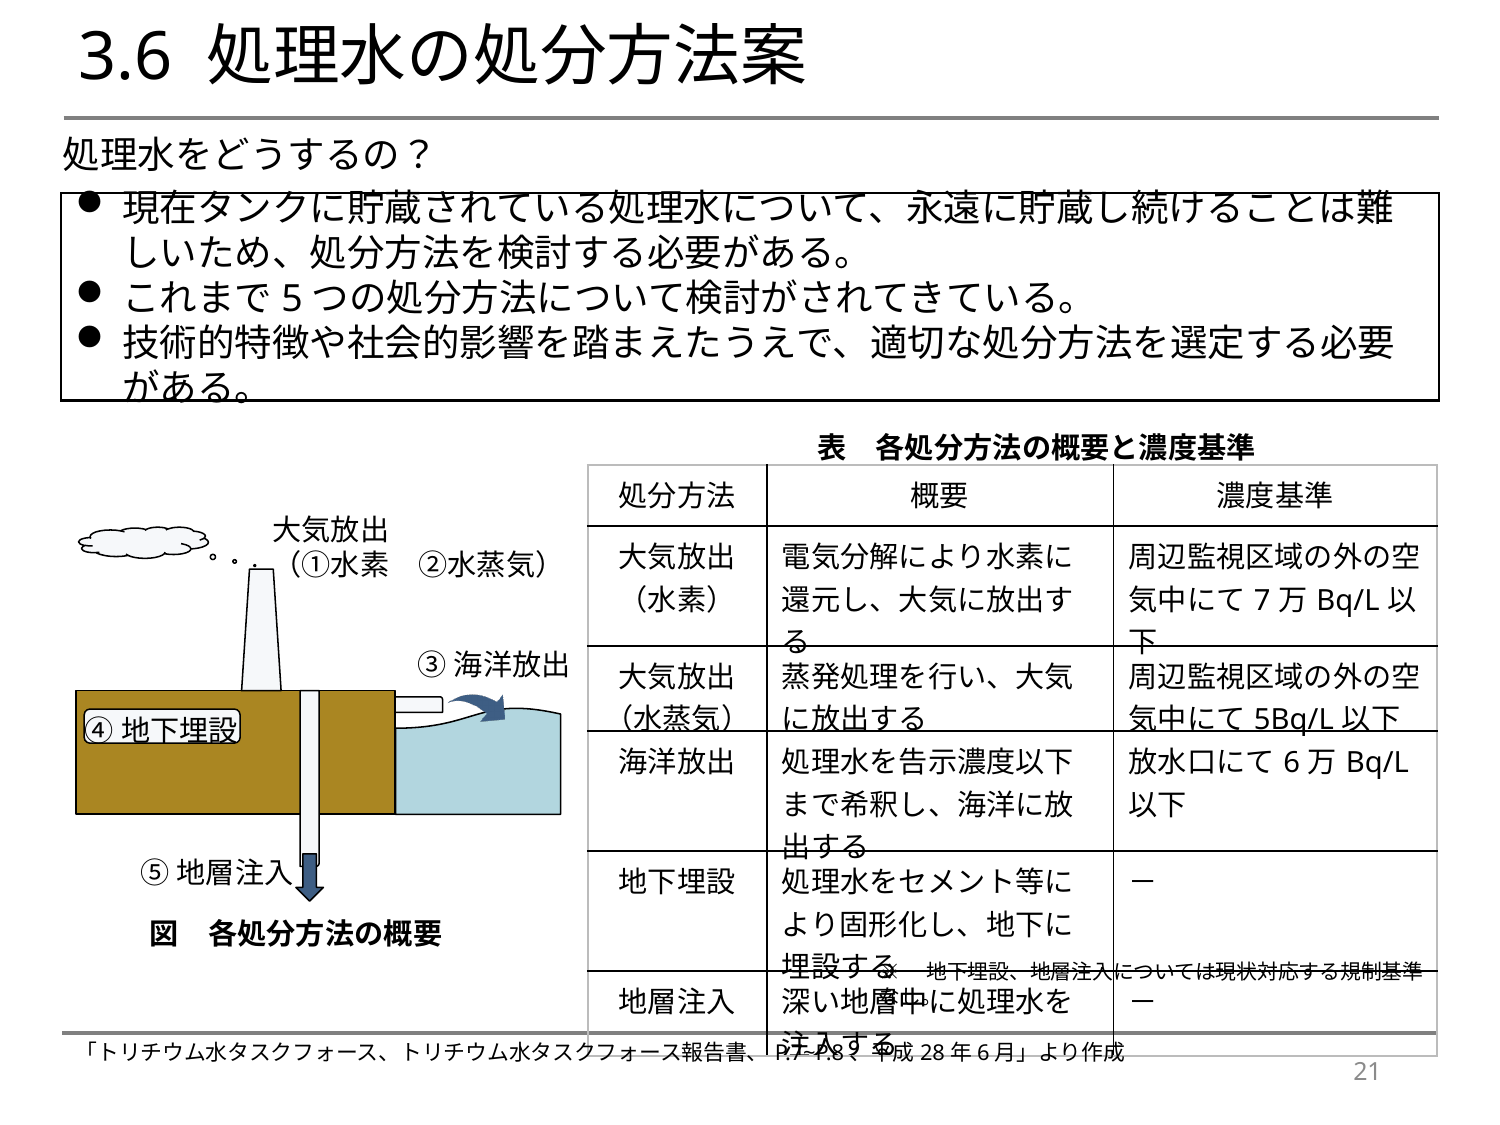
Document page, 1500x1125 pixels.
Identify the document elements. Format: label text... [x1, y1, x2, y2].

table_cell 電気分解により水素に還元し、大気に放出する [768, 527, 1113, 645]
text_box [396, 696, 439, 713]
table_cell 周辺監視区域の外の空気中にて7万Bq/L以下 [1114, 527, 1436, 645]
text_box 現在タンクに貯蔵されている処理水について、永遠に貯蔵し続けることは難しいため、処分方法を検討する必要がある。 これまで5つの処分方法について検討がされてきている。 技術的特徴や社会的影響を踏まえたうえで、適切な処分方法を選定する必要がある。 [60, 192, 1440, 402]
table_cell 大気放出 （水素） [589, 527, 766, 645]
table_cell － [1114, 1016, 1436, 1055]
text_box 大気放出 （①水素 ②水蒸気） [272, 511, 565, 582]
title 3.6 処理水の処分方法案 [63, 0, 1500, 116]
table_cell 放水口にて6万Bq/L以下 [1114, 732, 1436, 850]
table_header 概要 [768, 466, 1113, 525]
table_cell 処理水を告示濃度以下まで希釈し、海洋に放出する [768, 732, 1113, 850]
text_box 表 各処分方法の概要と濃度基準 [802, 421, 1271, 472]
text_box [395, 708, 561, 815]
text_box ⑤地層注入 [140, 854, 294, 890]
table_header 処分方法 [589, 466, 766, 525]
table_cell 処理水をセメント等により固形化し、地下に埋設する [768, 852, 1113, 970]
text_box [300, 690, 320, 867]
table_header 濃度基準 [1114, 466, 1436, 525]
text_box [320, 690, 396, 815]
table_cell － [1114, 852, 1436, 951]
table_cell 地層注入 [589, 972, 766, 1031]
picture [430, 668, 529, 752]
text_box [76, 690, 300, 815]
table_cell 地下埋設 [589, 852, 766, 970]
text_box [78, 527, 209, 559]
text_box ※ 地下埋設、地層注入については現状対応する規制基準なし。 [865, 951, 1448, 1016]
table_cell 周辺監視区域の外の空気中にて5Bq/L以下 [1114, 647, 1436, 730]
table_cell 蒸発処理を行い、大気に放出する [768, 647, 1113, 730]
text_box [295, 853, 324, 902]
text_box [85, 709, 241, 742]
text_box ③海洋放出 [417, 646, 571, 682]
table_cell 海洋放出 [589, 732, 766, 850]
text_box ④地下埋設 [84, 711, 238, 747]
text_box 処理水をどうするの？ [47, 129, 1423, 207]
text_box [241, 569, 282, 691]
text_box 図 各処分方法の概要 [134, 907, 457, 958]
slide_number 21 [1059, 1057, 1397, 1103]
table_cell 深い地層中に処理水を注入する [768, 972, 1113, 1031]
table_cell 大気放出 （水蒸気） [589, 647, 766, 730]
text_box 「トリチウム水タスクフォース、トリチウム水タスクフォース報告書、P.7~P.8、平成28年6月」より作成 [60, 1031, 1346, 1073]
